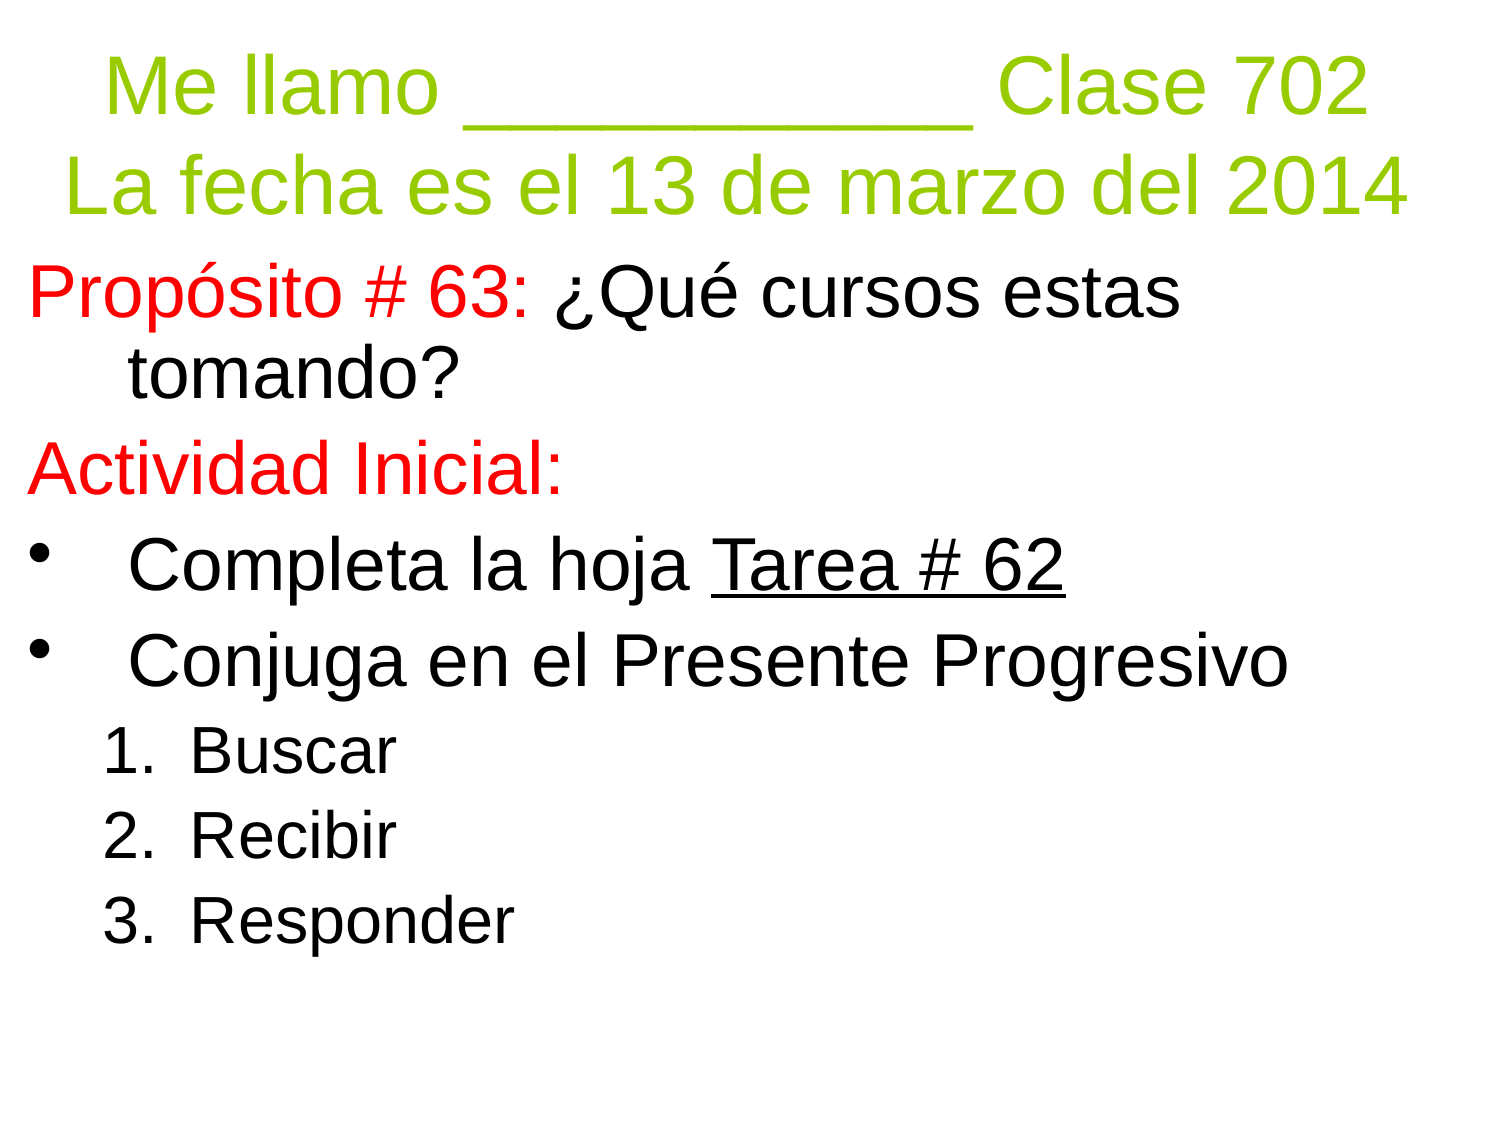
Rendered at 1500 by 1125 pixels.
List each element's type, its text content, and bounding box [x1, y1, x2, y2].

title Me llamo ___________ Clase 702 La fecha es el 13 de marzo del 2014 [24, 37, 1450, 225]
list Propósito # 63: ¿Qué cursos estas tomando? Actividad Inicial: Completa la hoja Tarea # 62 Conjuga en el Presente Progresivo Buscar Recibir Responder [12, 245, 1500, 988]
